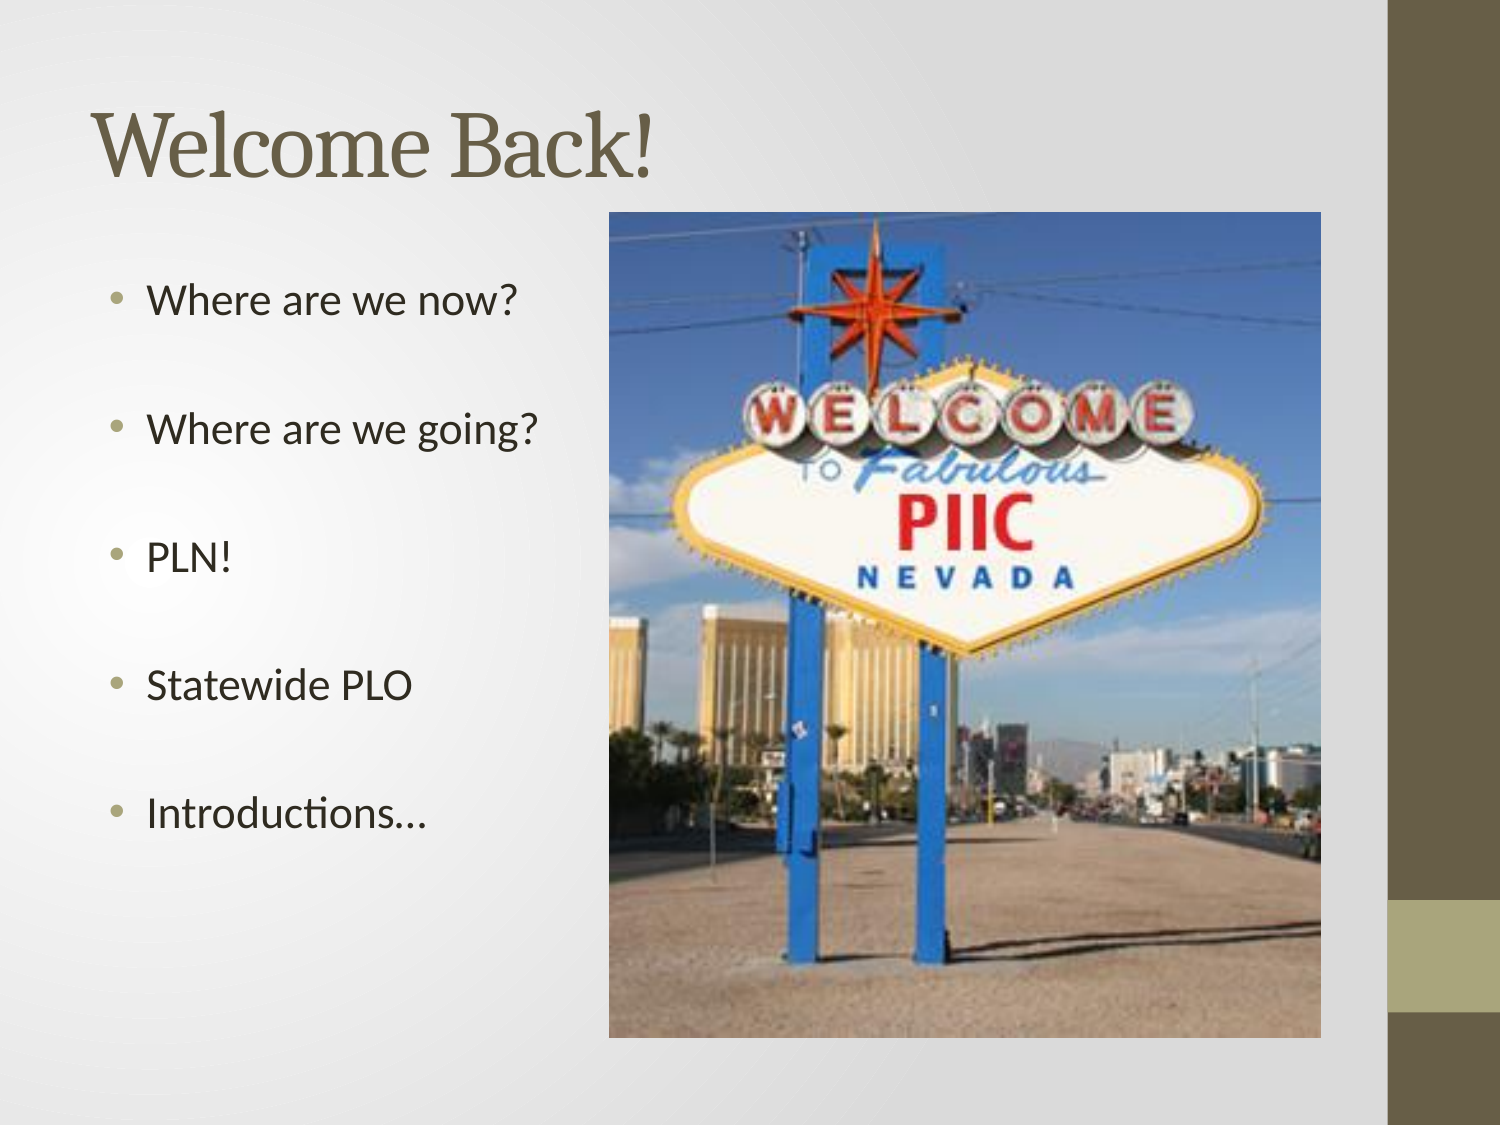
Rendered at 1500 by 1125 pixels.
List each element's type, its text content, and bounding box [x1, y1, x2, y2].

picture [609, 211, 1321, 1038]
title Welcome Back! [75, 45, 1325, 233]
list Where are we now? Where are we going? PLN! Statewide PLO Introductions… [75, 262, 1325, 1050]
